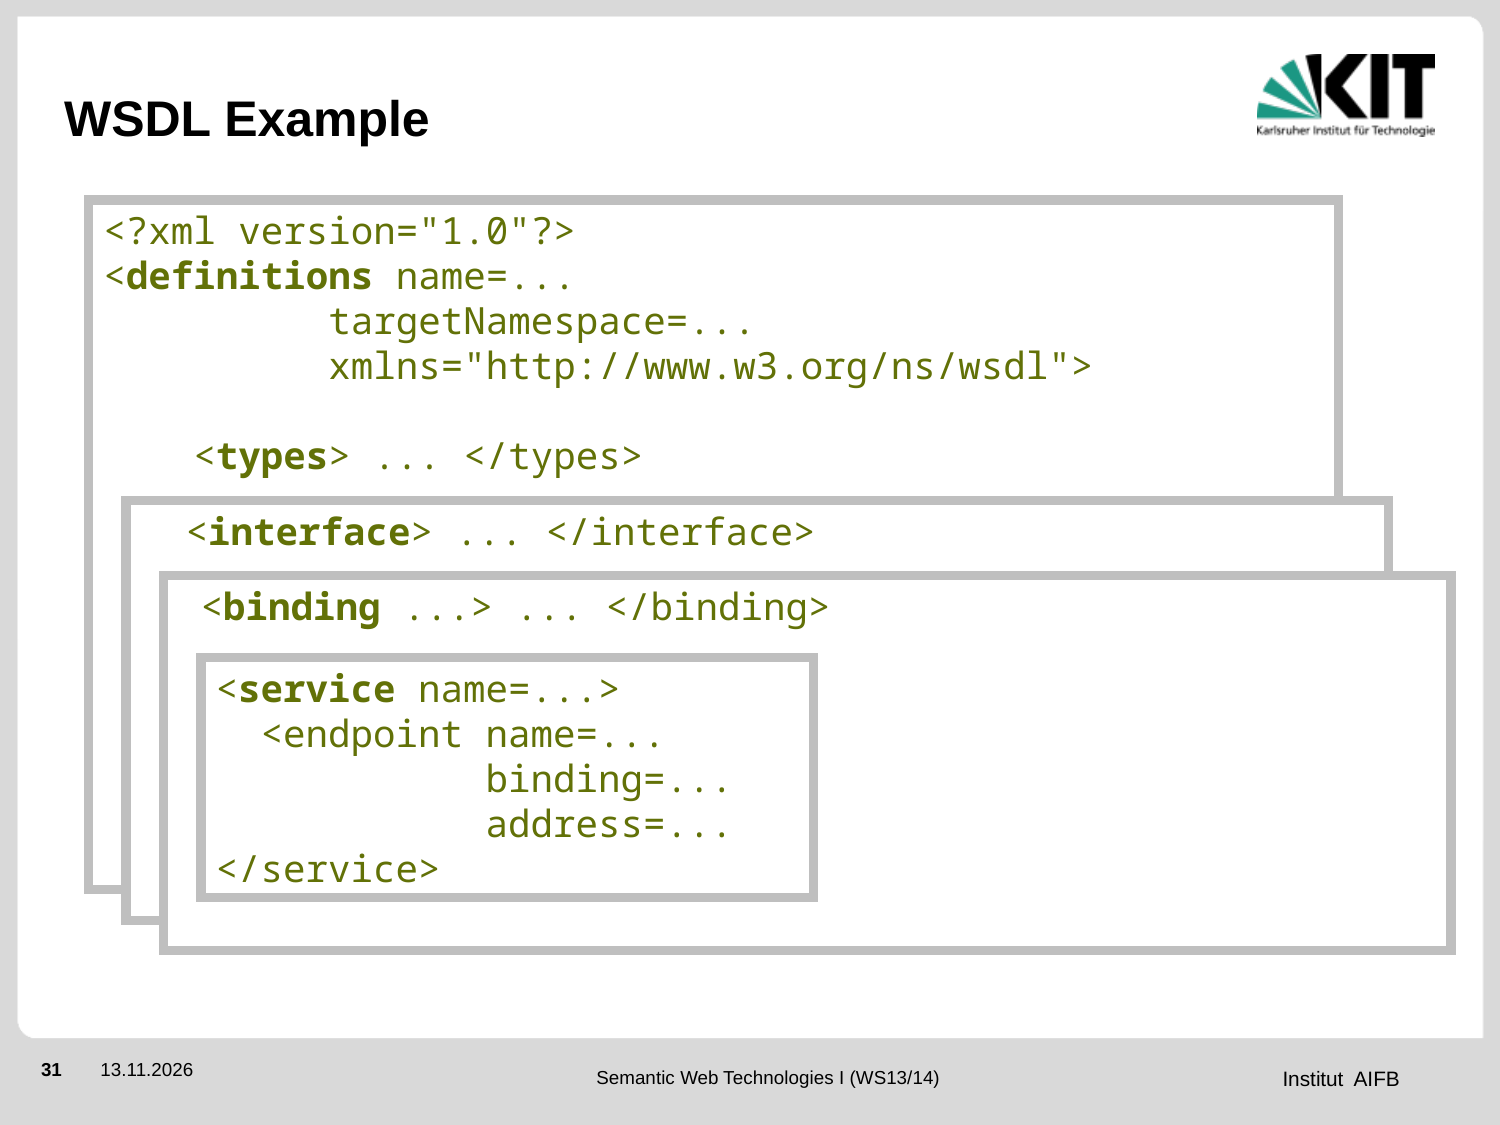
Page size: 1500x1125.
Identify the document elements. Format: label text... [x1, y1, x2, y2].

title WSDL Example [64, 54, 1198, 147]
text_box <binding ...> ... </binding> [163, 575, 1451, 951]
picture [0, 0, 1500, 1125]
text_box <?xml version="1.0"?> <definitions name=... targetNamespace=... xmlns="http://www.w3.org/ns/wsdl"> <types> ... </types> [88, 199, 1339, 890]
text_box <service name=...> <endpoint name=... binding=... address=... </service> [200, 657, 814, 898]
text_box <interface> ... </interface> [125, 500, 1389, 921]
